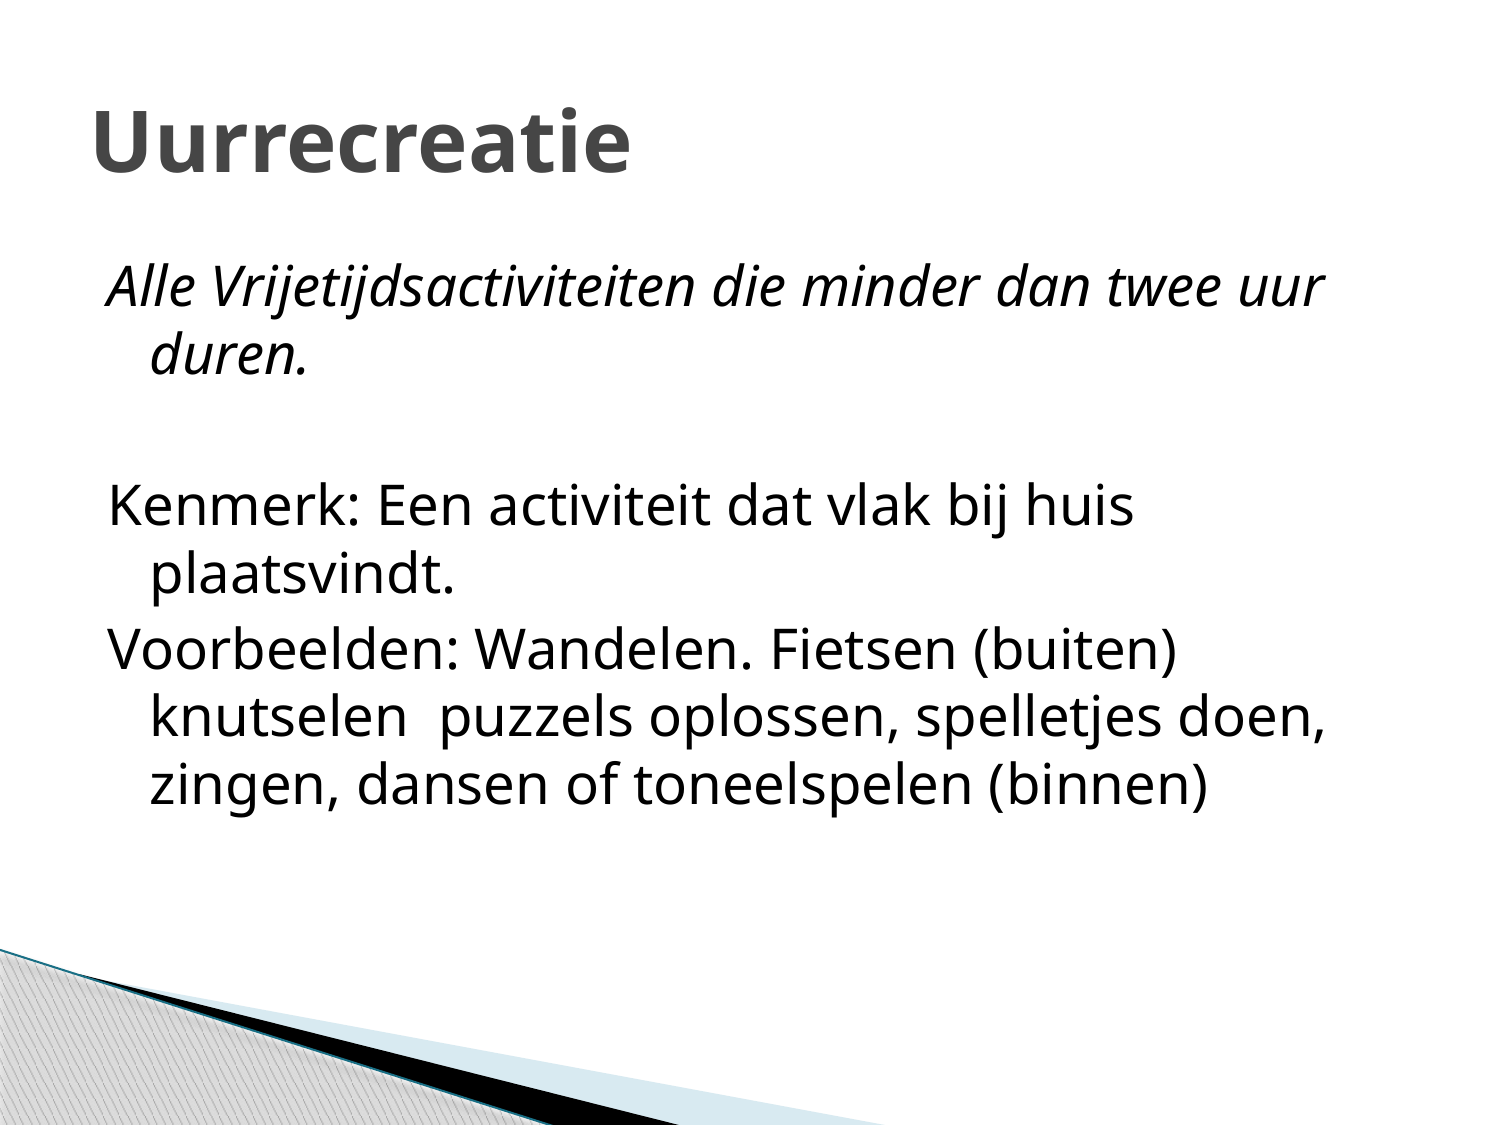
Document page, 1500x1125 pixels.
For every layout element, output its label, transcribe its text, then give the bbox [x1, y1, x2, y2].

title Uurrecreatie [75, 45, 1425, 233]
list Alle Vrijetijdsactiviteiten die minder dan twee uur duren. Kenmerk: Een activiteit dat vlak bij huis plaatsvindt. Voorbeelden: Wandelen. Fietsen (buiten) knutselen puzzels oplossen, spelletjes doen, zingen, dansen of toneelspelen (binnen) [75, 243, 1425, 986]
